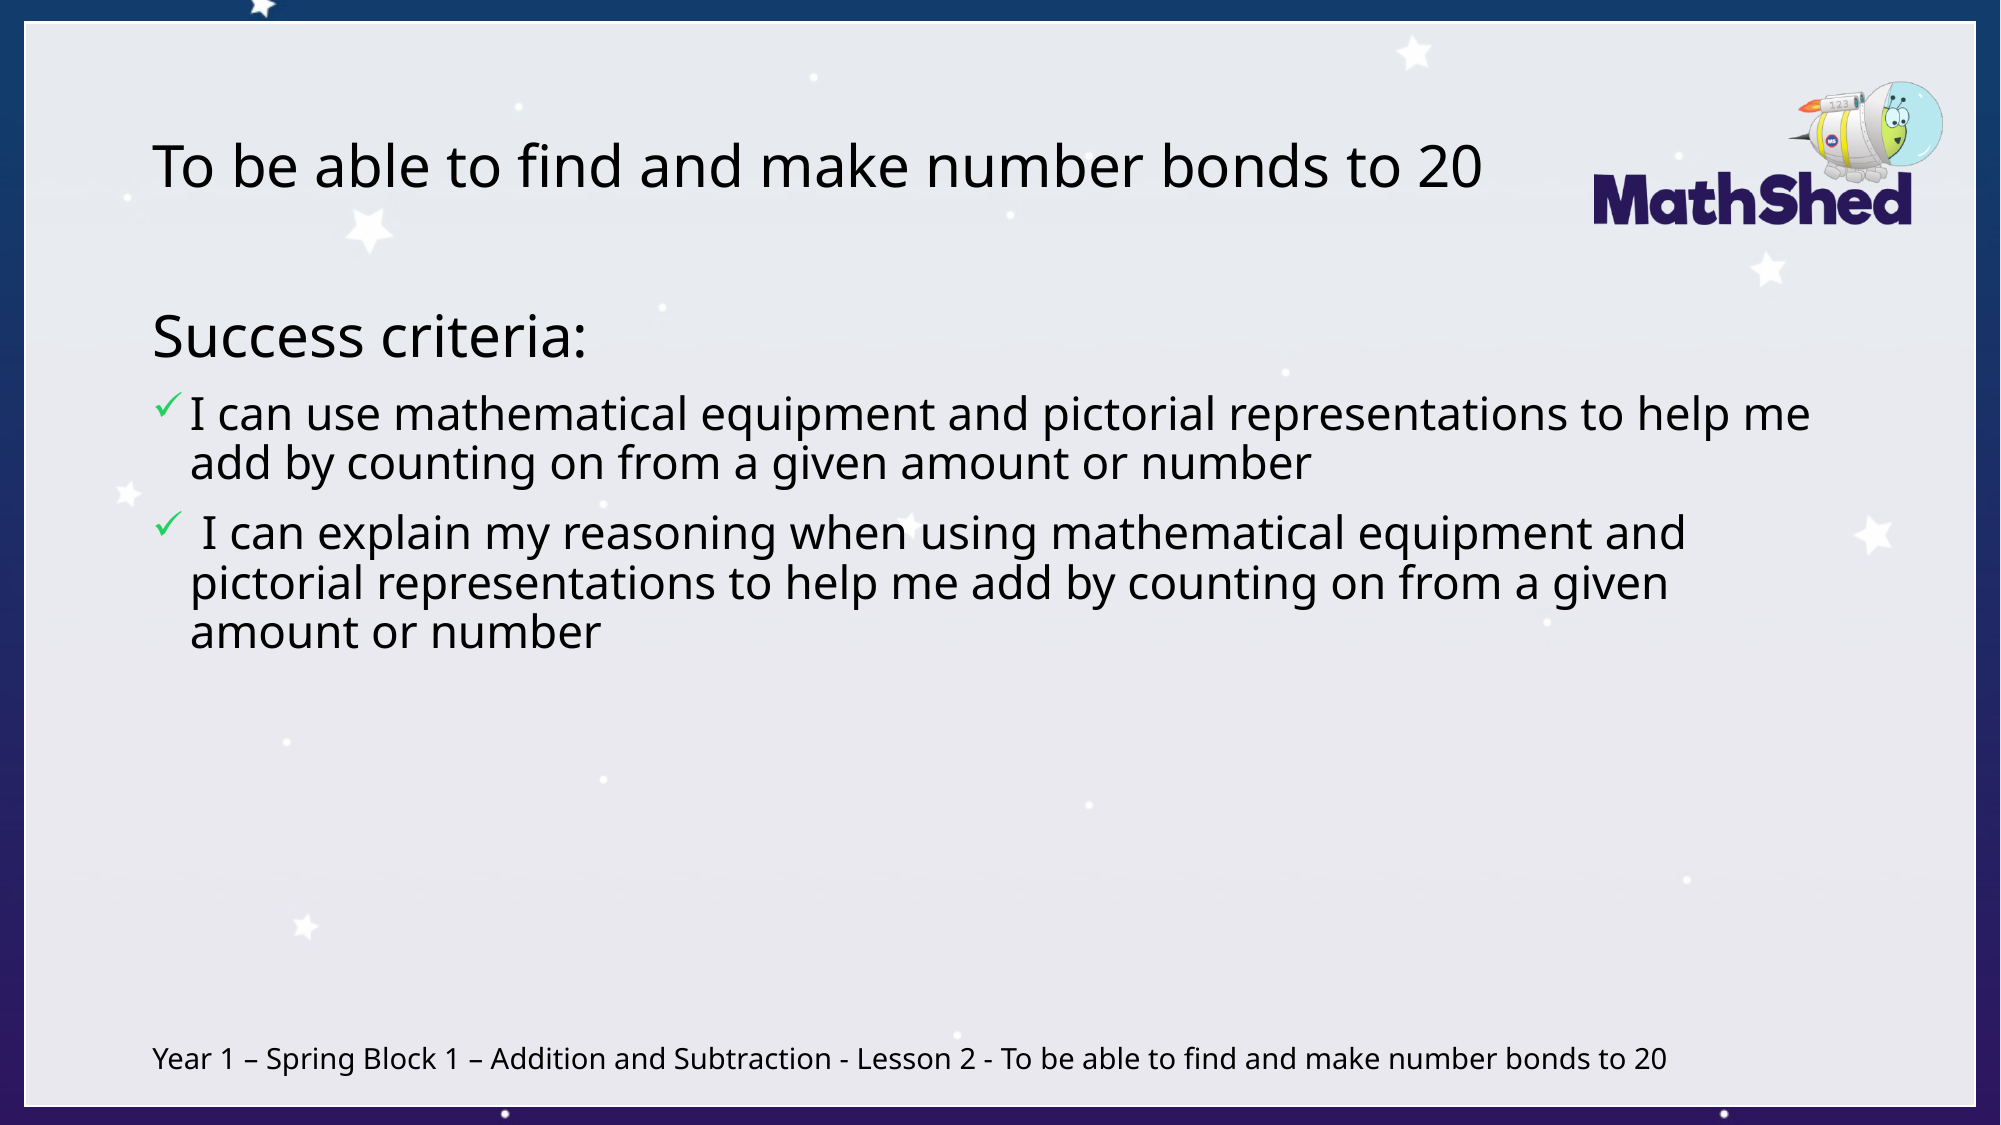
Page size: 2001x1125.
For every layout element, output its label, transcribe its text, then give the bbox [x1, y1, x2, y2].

picture [0, 0, 2001, 1125]
footer Year 1 – Spring Block 1 – Addition and Subtraction - Lesson 2 - To be able to find and make number bonds to 20 [137, 1033, 1863, 1093]
title To be able to find and make number bonds to 20 [137, 59, 1578, 278]
list Success criteria: I can use mathematical equipment and pictorial representations to help me add by counting on from a given amount or number I can explain my reasoning when using mathematical equipment and pictorial representations to help me add by counting on from a given amount or number [137, 299, 1863, 1014]
